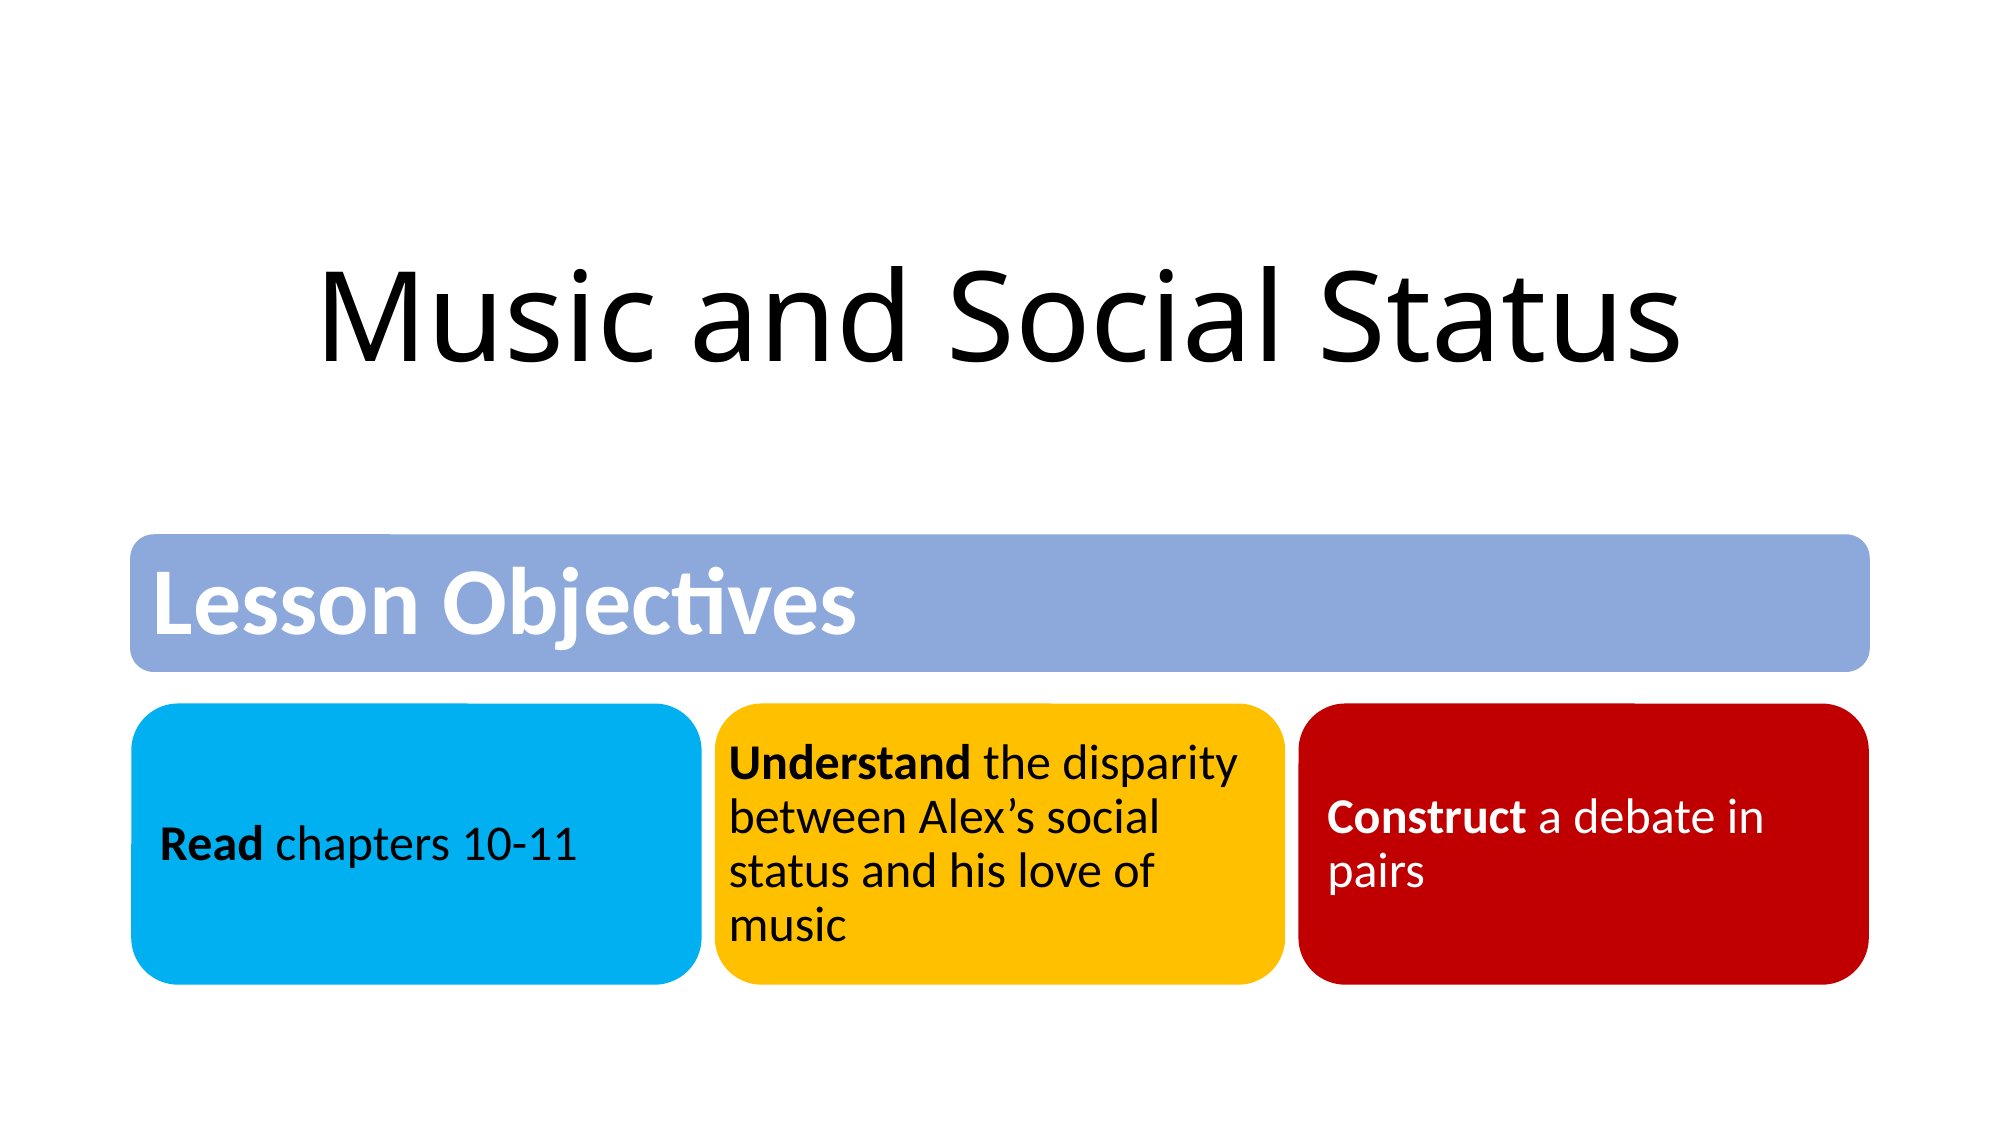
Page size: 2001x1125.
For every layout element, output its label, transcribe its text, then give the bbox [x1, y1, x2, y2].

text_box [131, 535, 1869, 985]
title Music and Social Status [249, 184, 1750, 396]
